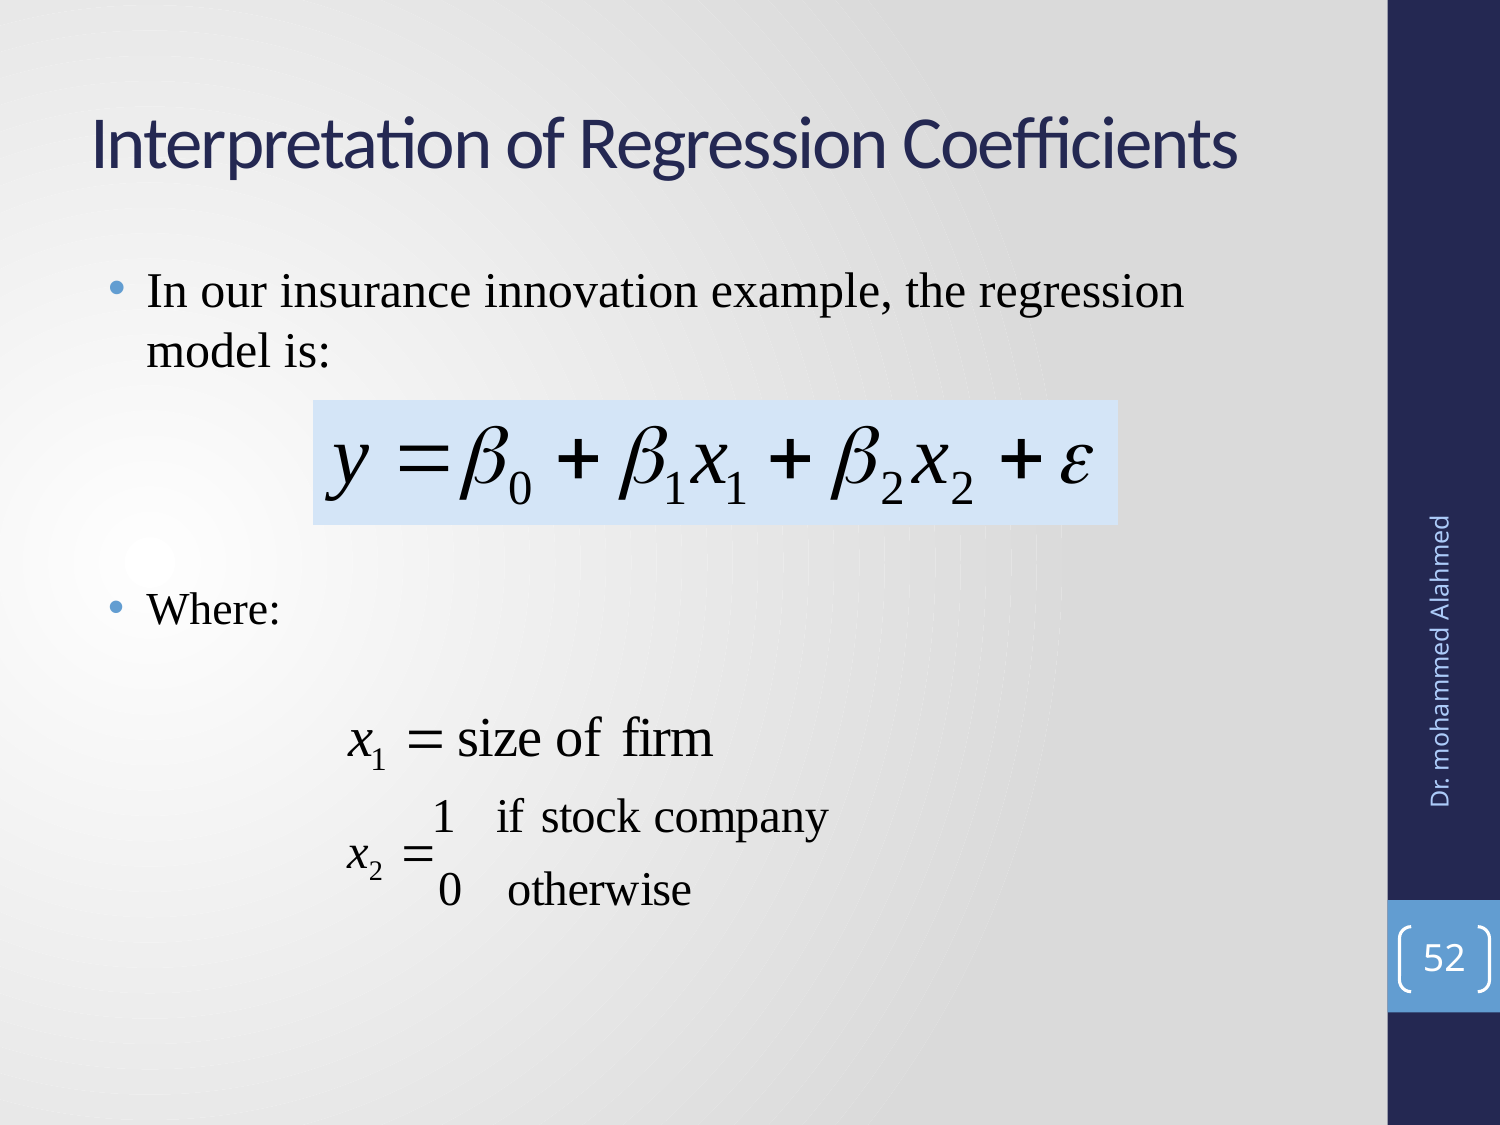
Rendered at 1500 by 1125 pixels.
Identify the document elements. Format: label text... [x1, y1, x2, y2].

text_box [311, 399, 1119, 526]
title Interpretation of Regression Coefficients [75, 45, 1325, 233]
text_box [336, 786, 839, 926]
list In our insurance innovation example, the regression model is: Where: [75, 249, 1325, 1038]
footer Dr. mohammed Alahmed [1408, 500, 1469, 889]
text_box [336, 699, 729, 781]
slide_number 52 [1397, 925, 1492, 994]
